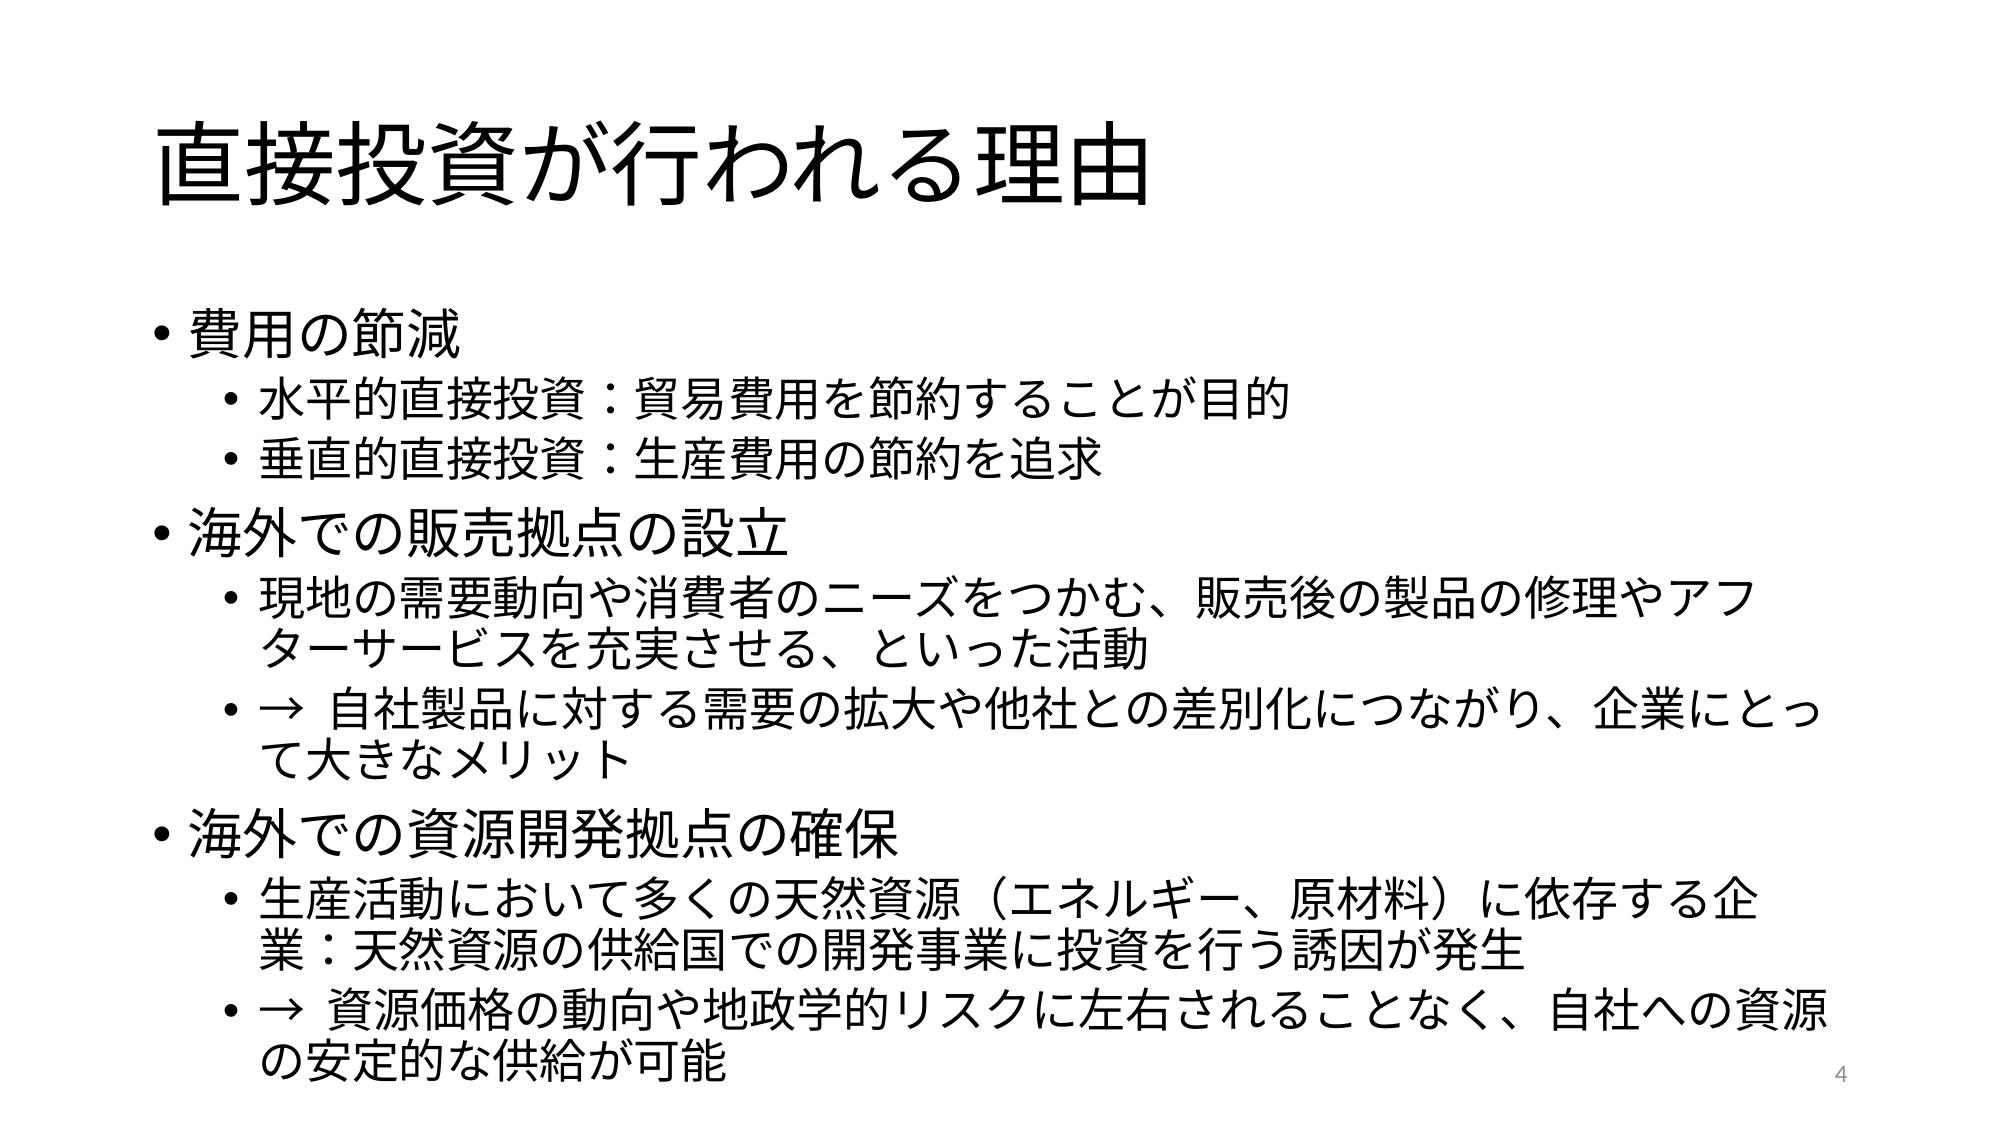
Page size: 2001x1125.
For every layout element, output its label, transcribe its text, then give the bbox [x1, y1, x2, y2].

list 費用の節減 水平的直接投資：貿易費用を節約することが目的 垂直的直接投資：生産費用の節約を追求 海外での販売拠点の設立 現地の需要動向や消費者のニーズをつかむ、販売後の製品の修理やアフターサービスを充実させる、といった活動 → 自社製品に対する需要の拡大や他社との差別化につながり、企業にとって大きなメリット 海外での資源開発拠点の確保 生産活動において多くの天然資源（エネルギー、原材料）に依存する企業：天然資源の供給国での開発事業に投資を行う誘因が発生 → 資源価格の動向や地政学的リスクに左右されることなく、自社への資源の安定的な供給が可能 [137, 299, 1863, 1103]
slide_number 4 [1412, 1042, 1863, 1103]
title 直接投資が行われる理由 [137, 59, 1863, 278]
